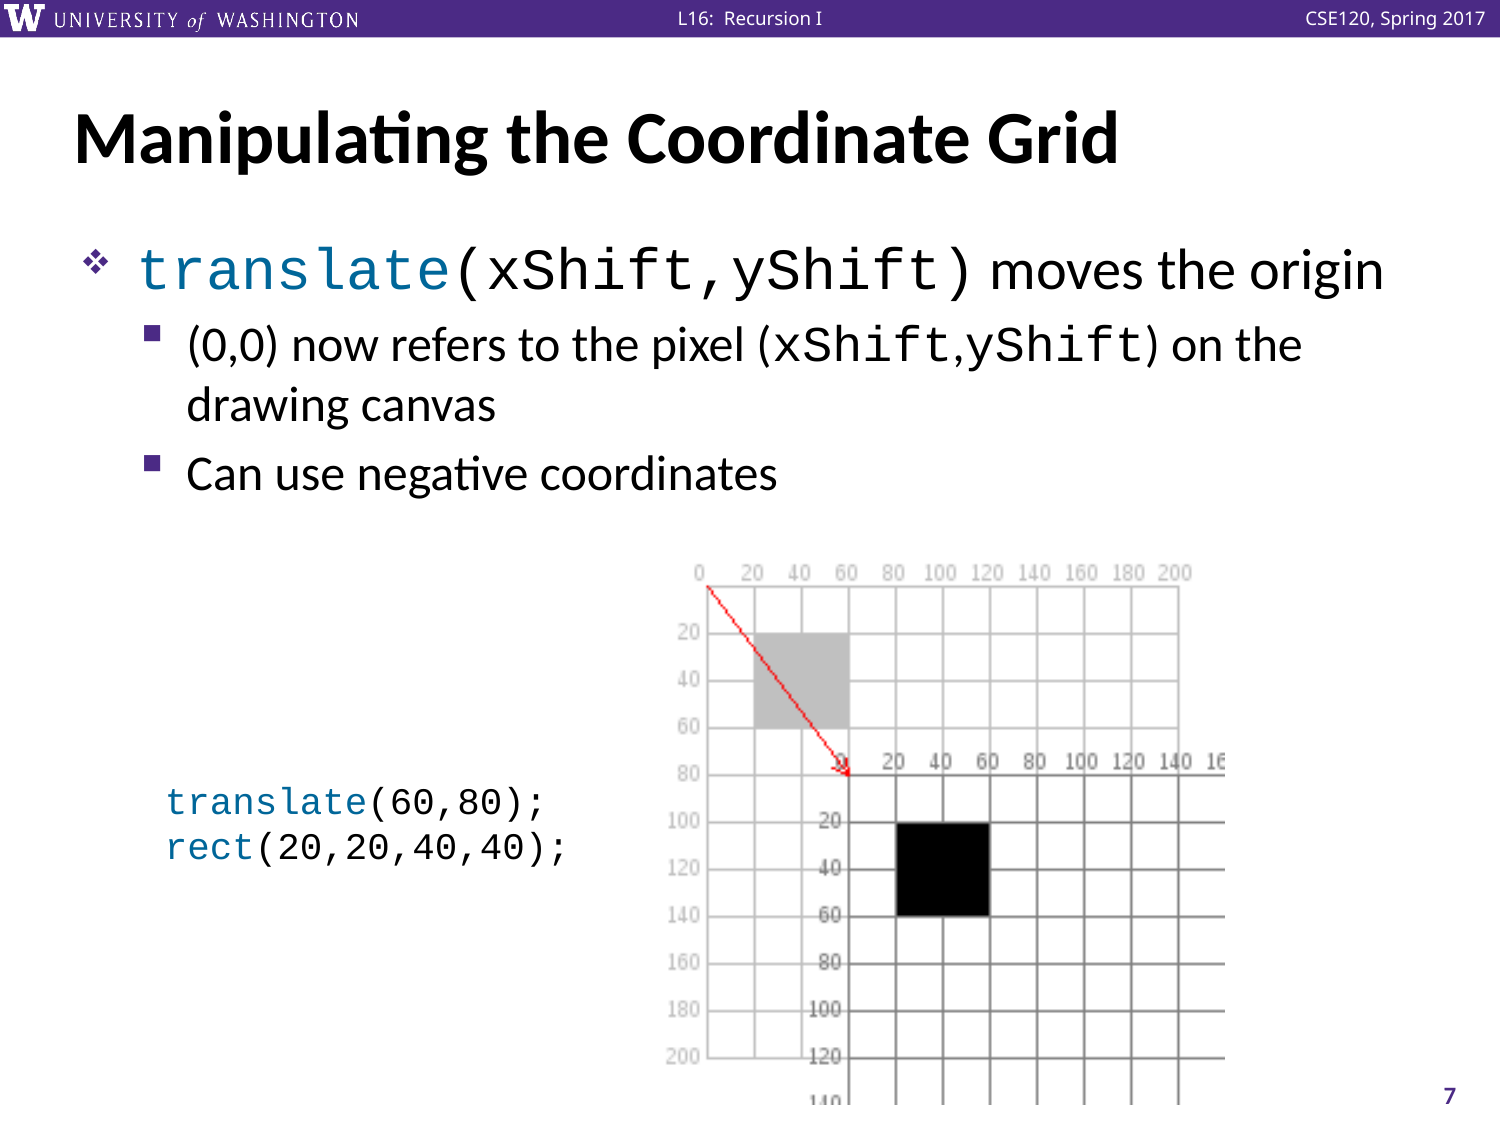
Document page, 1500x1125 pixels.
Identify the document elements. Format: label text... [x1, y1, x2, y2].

title Manipulating the Coordinate Grid [58, 71, 1438, 197]
slide_number 7 [1400, 1065, 1500, 1125]
picture [4, 4, 358, 32]
picture [659, 539, 1226, 1106]
text_box translate(60,80); rect(20,20,40,40); [149, 769, 600, 875]
list translate(xShift,yShift) moves the origin (0,0) now refers to the pixel (xShift,yShift) on the drawing canvas Can use negative coordinates [64, 223, 1438, 1040]
